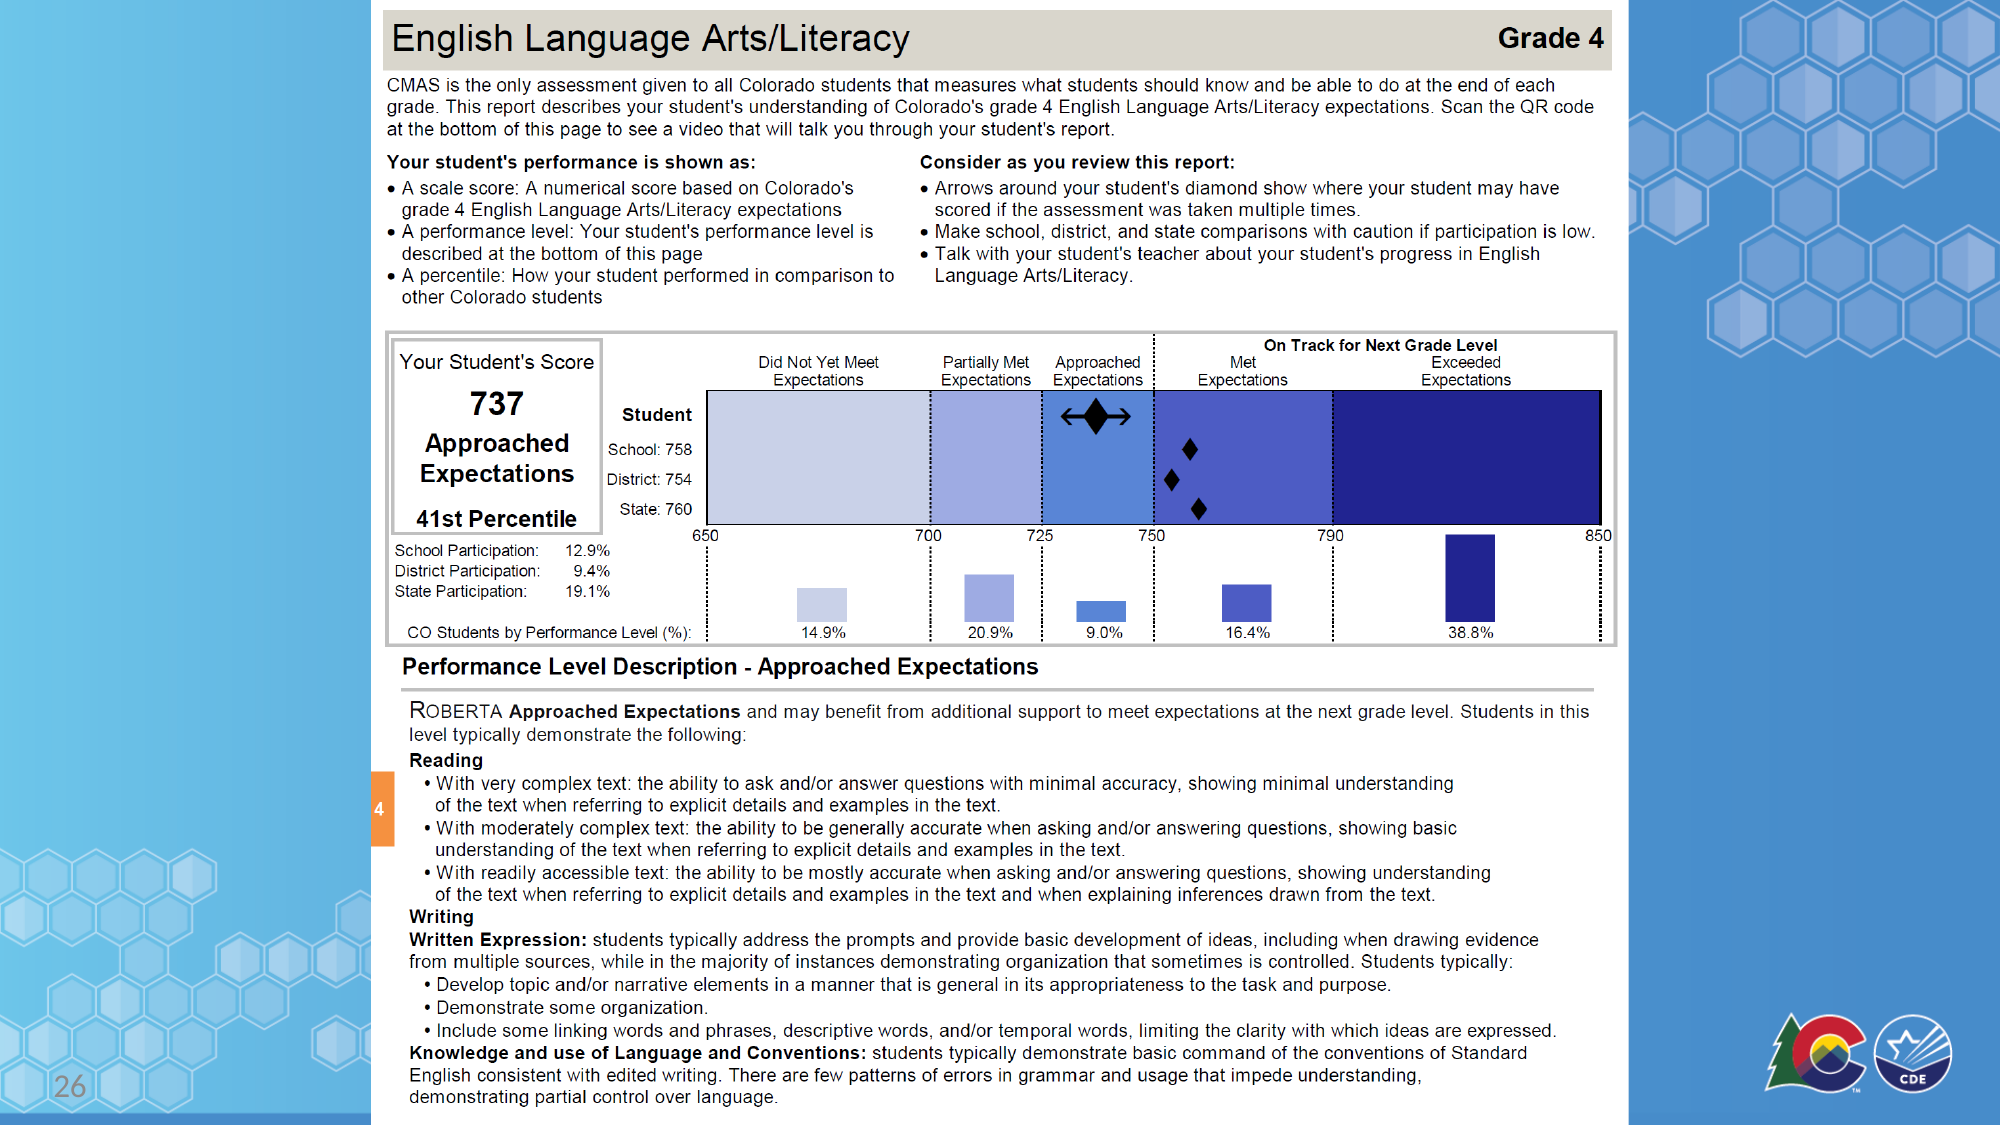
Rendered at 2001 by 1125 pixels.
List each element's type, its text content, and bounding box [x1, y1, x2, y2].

slide_number 26 [38, 1054, 371, 1115]
picture [0, 0, 2000, 1125]
